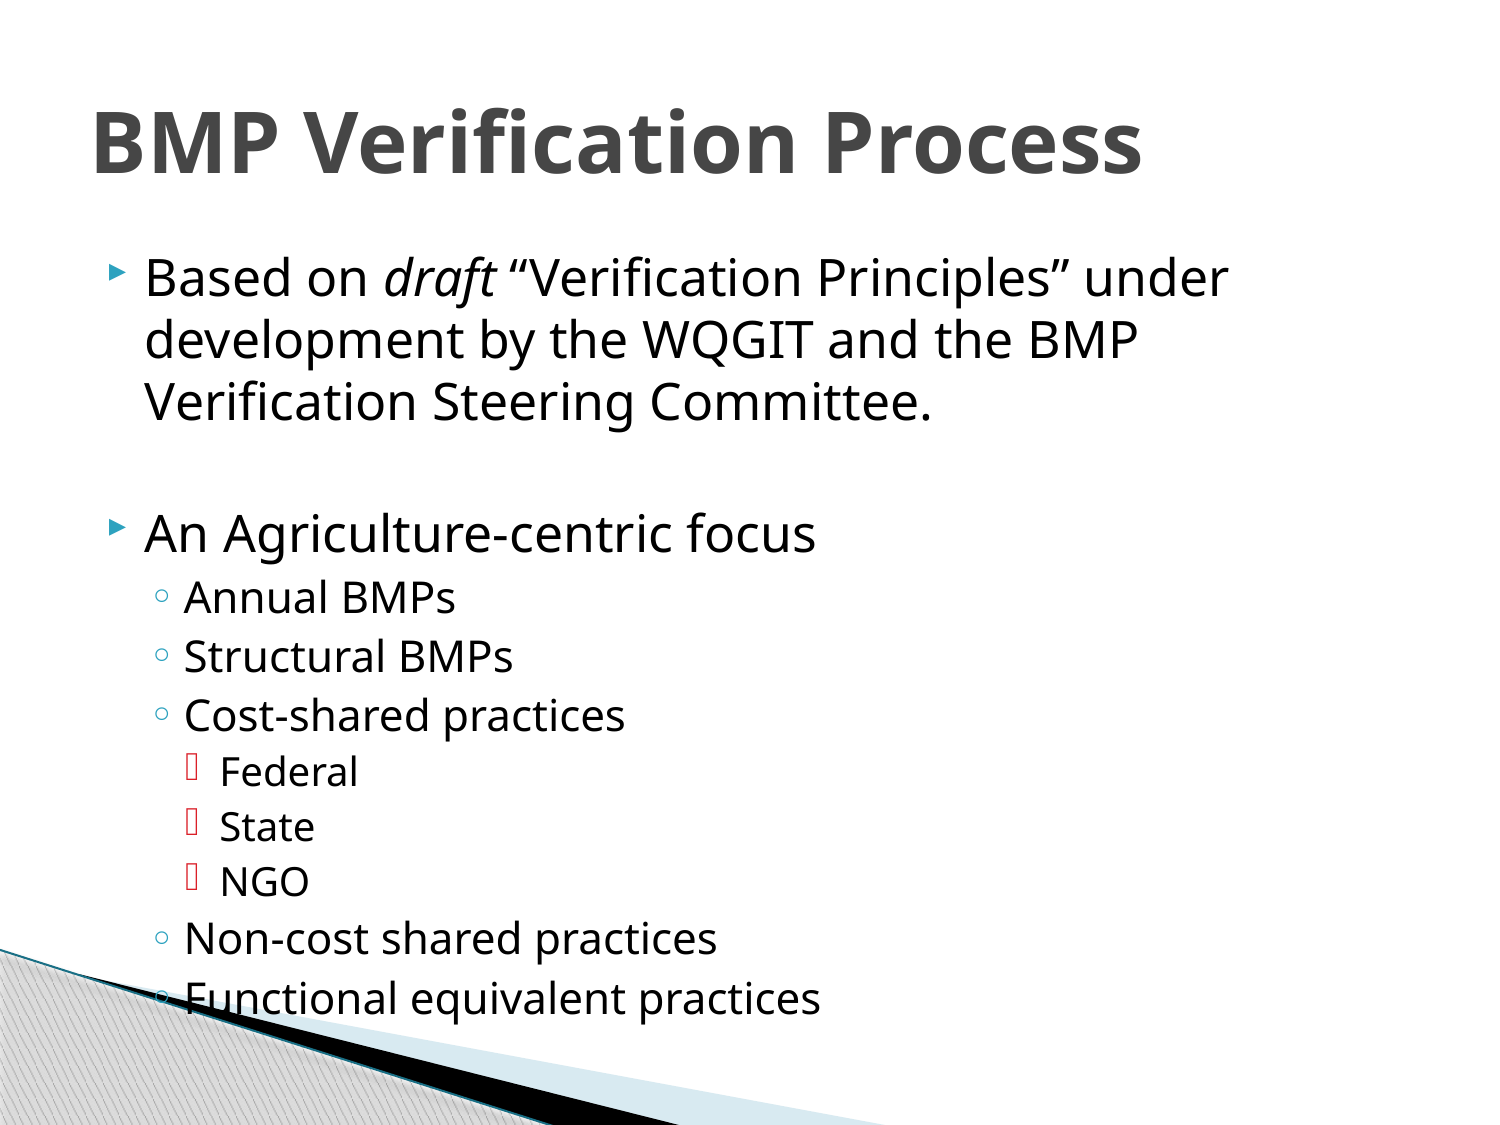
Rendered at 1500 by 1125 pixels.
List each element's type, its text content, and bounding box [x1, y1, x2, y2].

title BMP Verification Process [75, 45, 1425, 233]
list Based on draft “Verification Principles” under development by the WQGIT and the BMP Verification Steering Committee. An Agriculture-centric focus Annual BMPs Structural BMPs Cost-shared practices Federal State NGO Non-cost shared practices Functional equivalent practices [75, 237, 1425, 1032]
